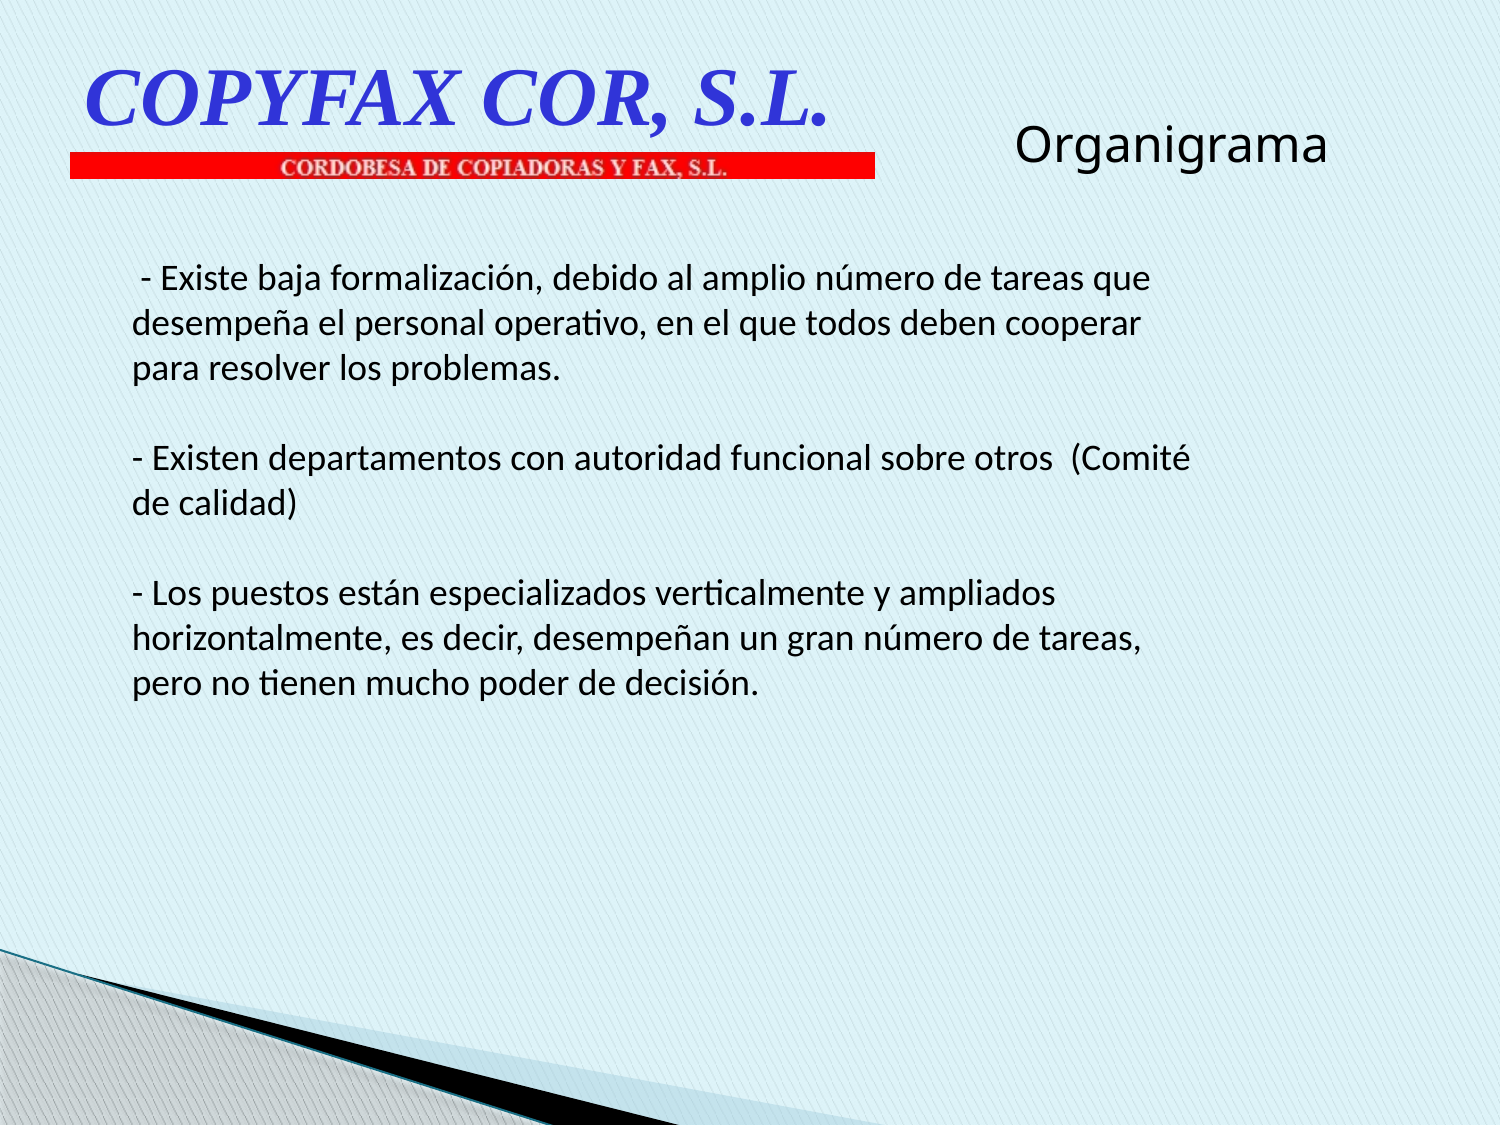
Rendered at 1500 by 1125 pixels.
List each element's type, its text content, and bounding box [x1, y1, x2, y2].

text_box COPYFAX COR, S.L. [70, 35, 868, 150]
picture [70, 152, 876, 180]
text_box Organigrama [878, 105, 1465, 181]
text_box - Existe baja formalización, debido al amplio número de tareas que desempeña el personal operativo, en el que todos deben cooperar para resolver los problemas. - Existen departamentos con autoridad funcional sobre otros (Comité de calidad) - Los puestos están especializados verticalmente y ampliados horizontalmente, es decir, desempeñan un gran número de tareas, pero no tienen mucho poder de decisión. [117, 246, 1219, 801]
